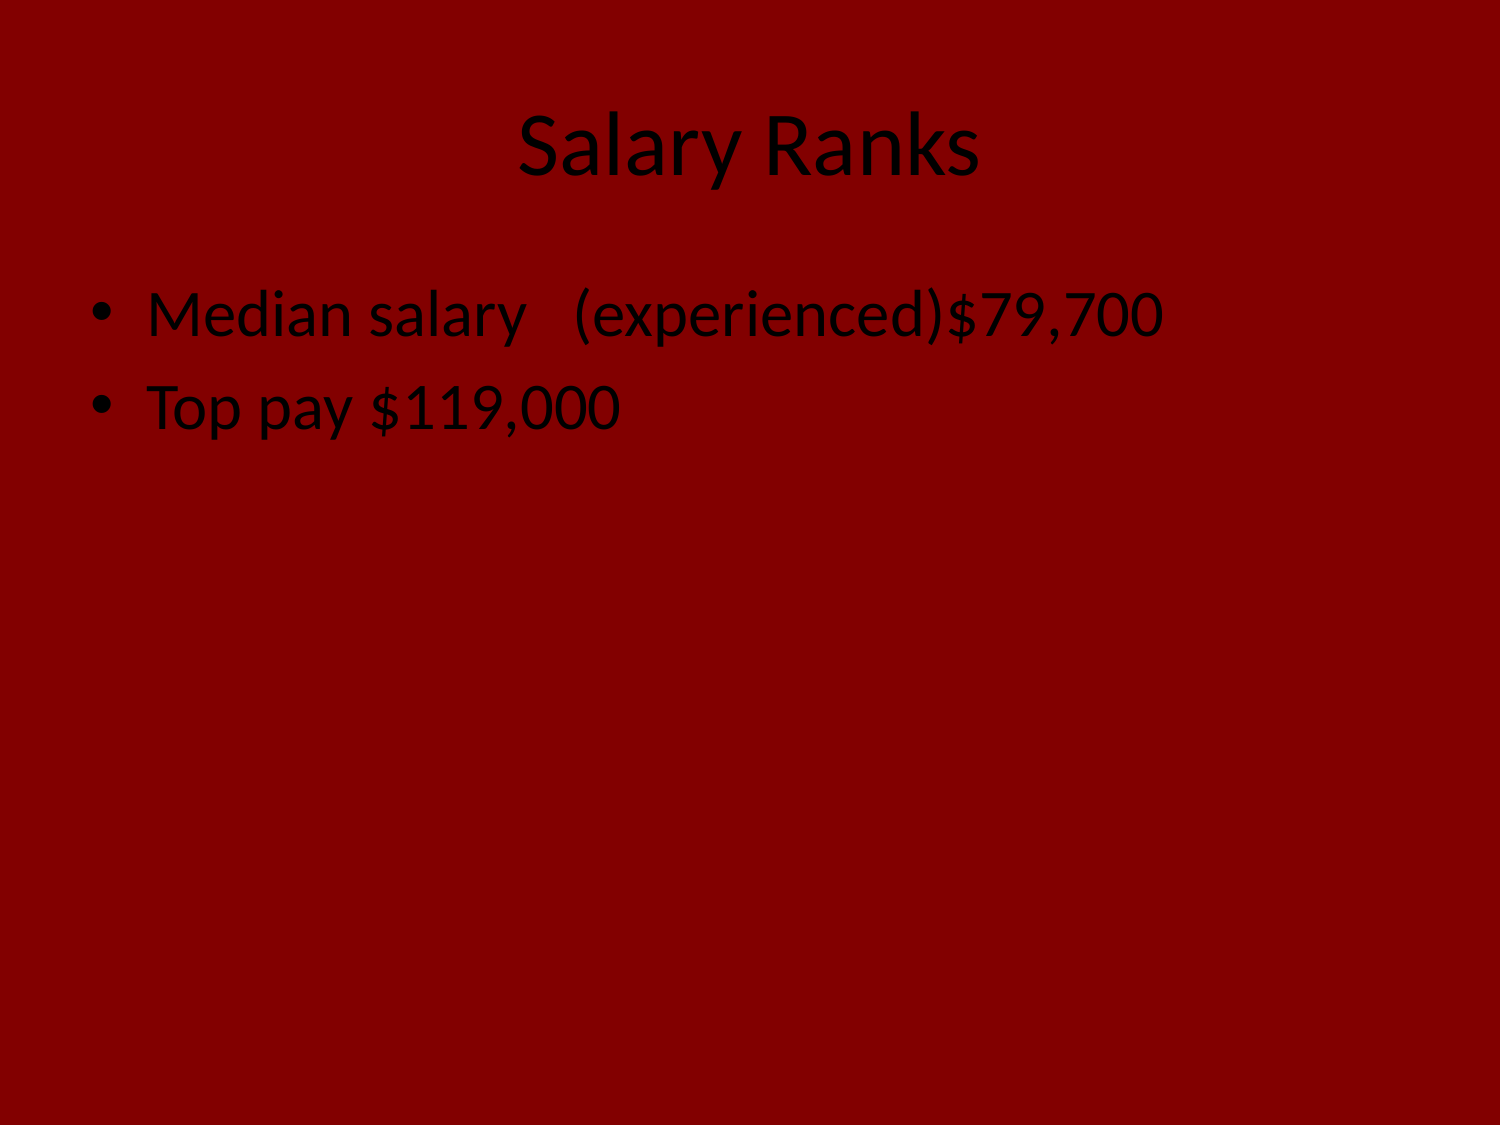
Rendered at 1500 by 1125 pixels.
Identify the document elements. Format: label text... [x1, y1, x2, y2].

list Median salary (experienced)$79,700 Top pay $119,000 [75, 262, 1425, 1005]
title Salary Ranks [75, 45, 1425, 233]
